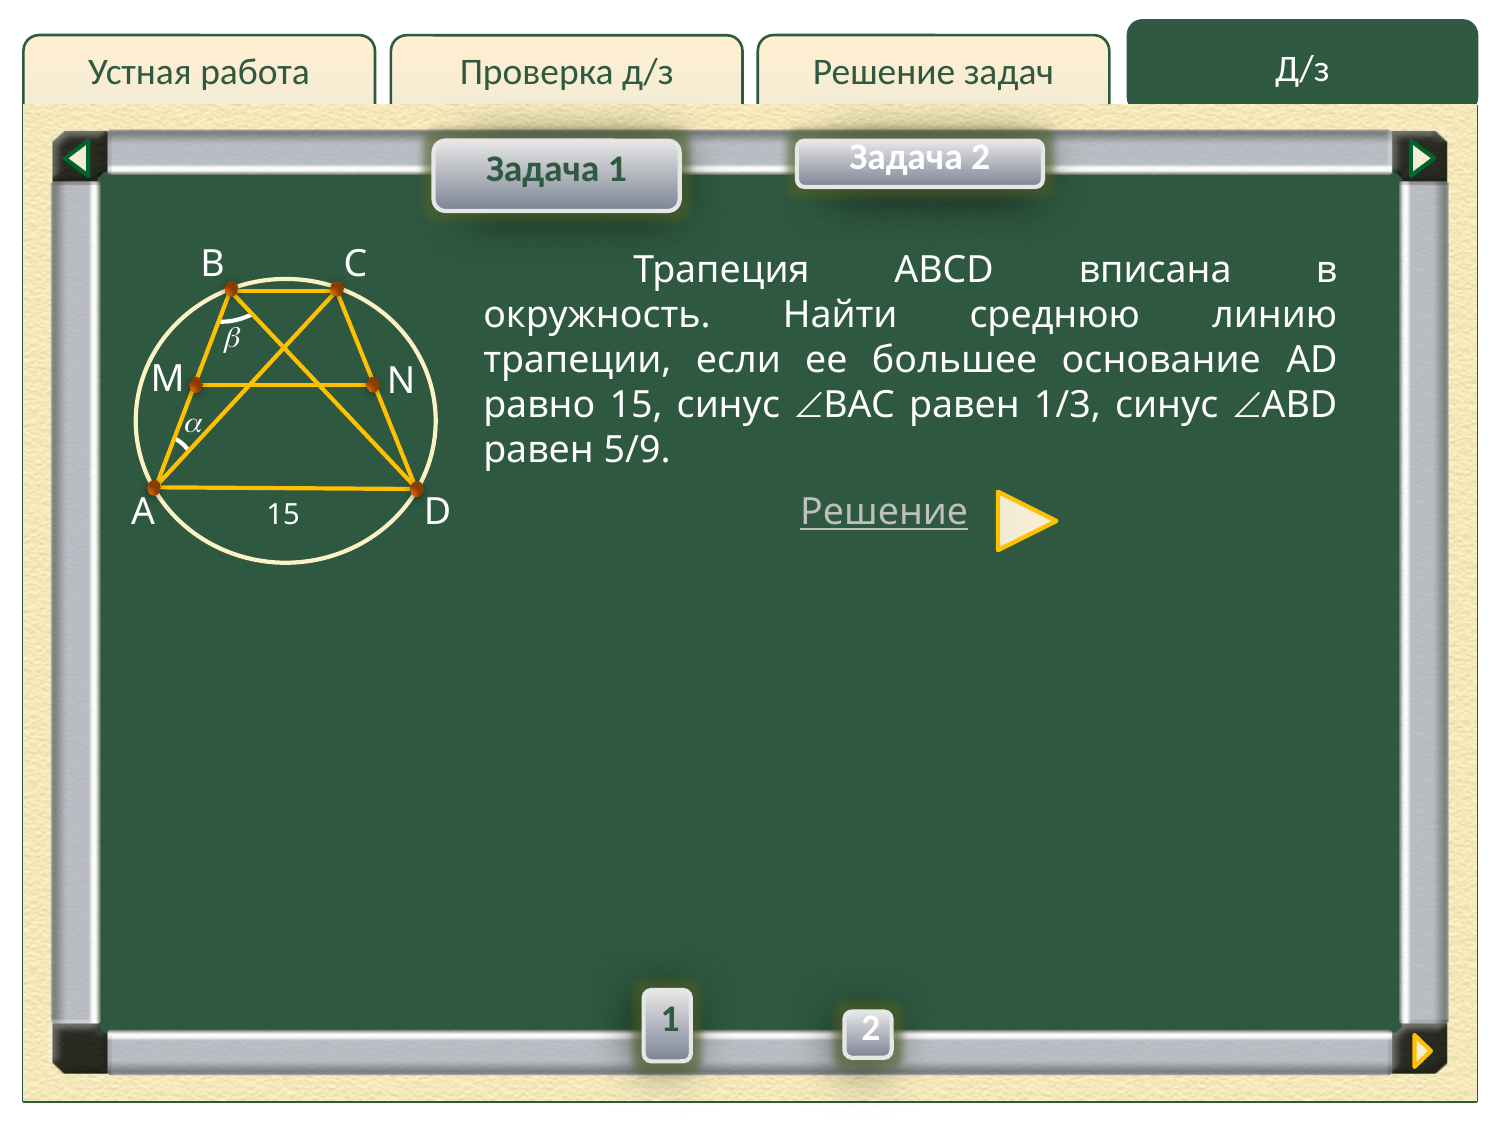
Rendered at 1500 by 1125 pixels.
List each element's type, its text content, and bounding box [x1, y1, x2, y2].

text_box Проверка д/з [388, 33, 745, 101]
text_box Д/з [1124, 16, 1481, 104]
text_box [340, 290, 417, 489]
text_box Устная работа [21, 32, 378, 103]
text_box Решение задач [755, 32, 1112, 101]
picture [22, 104, 1478, 1102]
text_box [155, 290, 338, 487]
